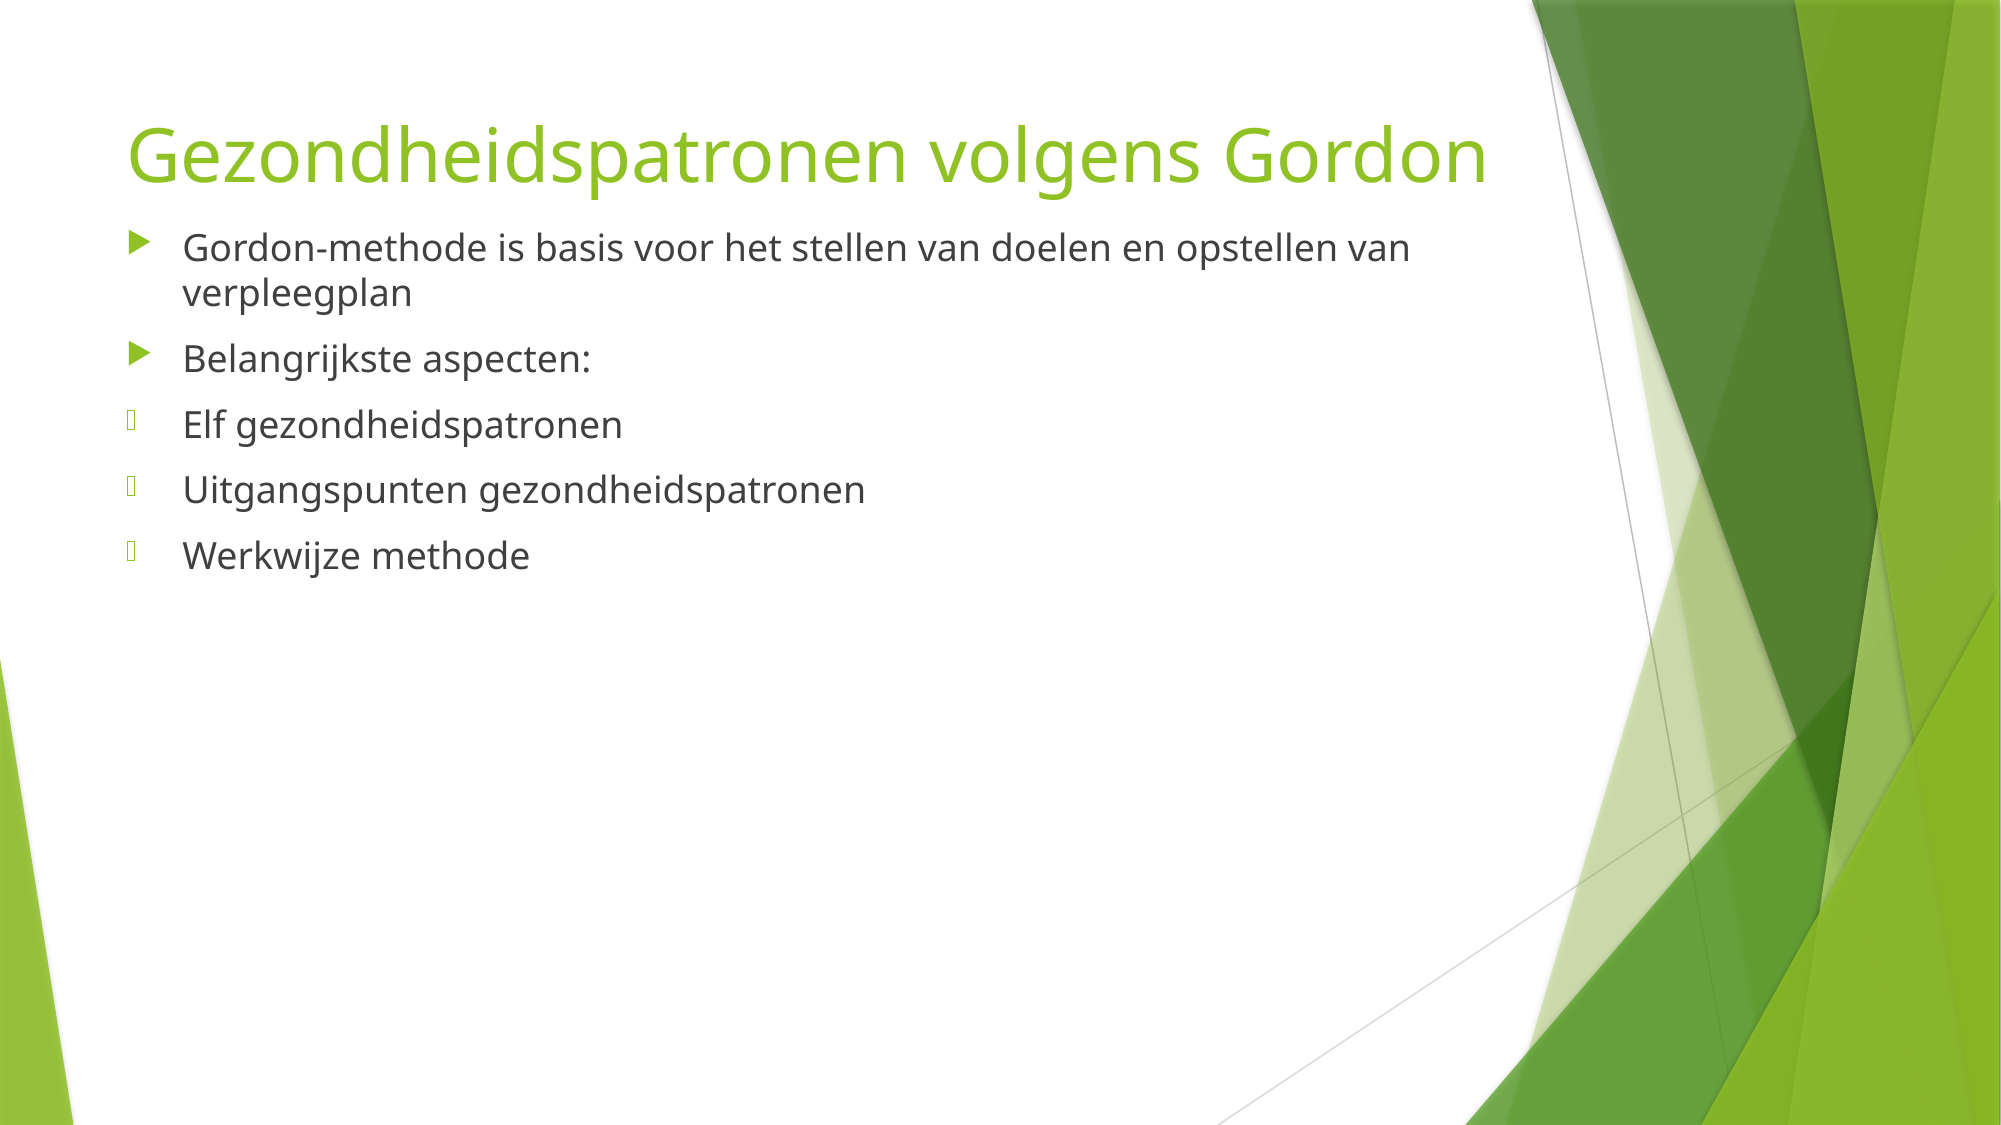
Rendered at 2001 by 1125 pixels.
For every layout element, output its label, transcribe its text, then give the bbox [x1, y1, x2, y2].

title Gezondheidspatronen volgens Gordon [111, 99, 1522, 216]
list Gordon-methode is basis voor het stellen van doelen en opstellen van verpleegplan Belangrijkste aspecten: Elf gezondheidspatronen Uitgangspunten gezondheidspatronen Werkwijze methode [111, 216, 1638, 853]
